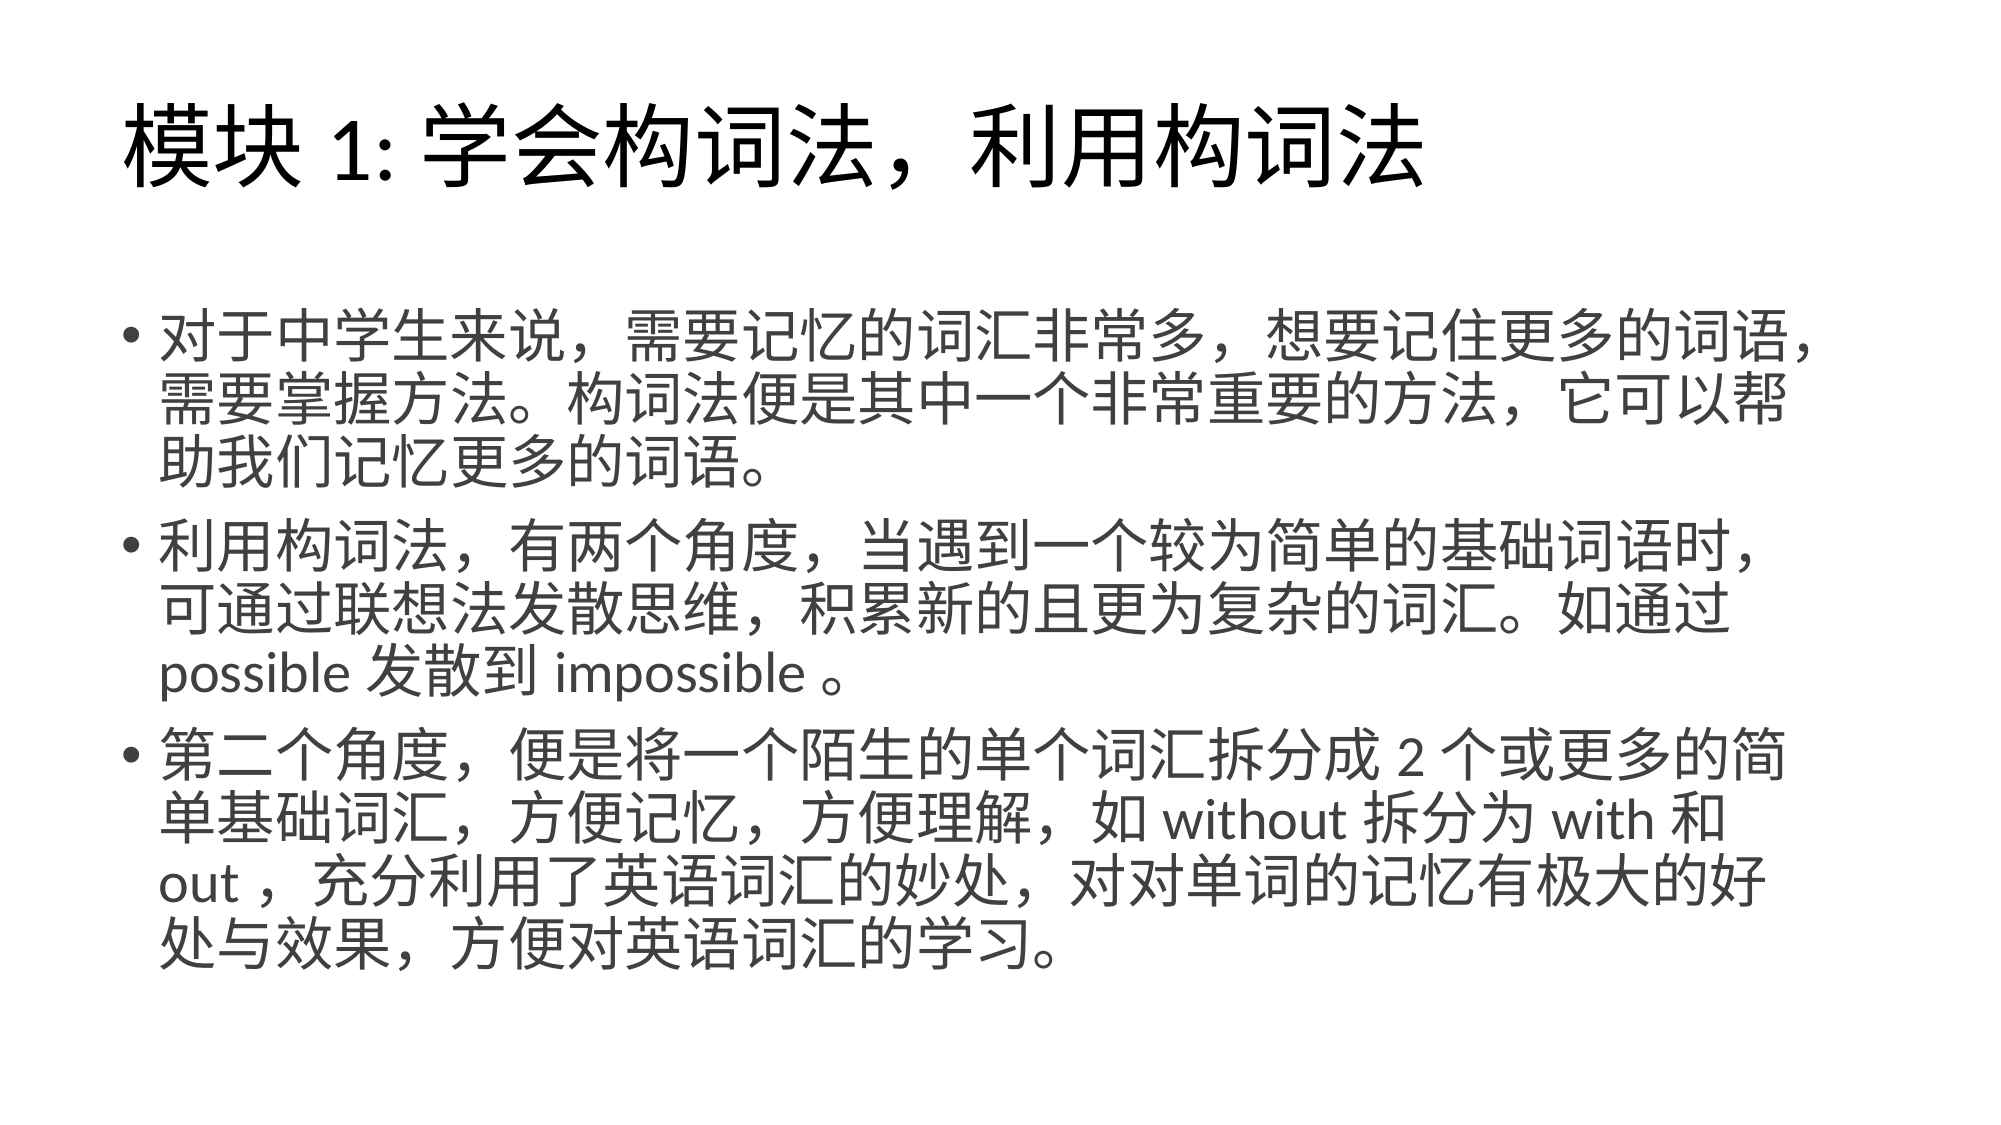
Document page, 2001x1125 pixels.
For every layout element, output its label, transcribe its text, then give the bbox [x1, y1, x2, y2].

list 对于中学生来说，需要记忆的词汇非常多，想要记住更多的词语，需要掌握方法。构词法便是其中一个非常重要的方法，它可以帮助我们记忆更多的词语。 利用构词法，有两个角度，当遇到一个较为简单的基础词语时，可通过联想法发散思维，积累新的且更为复杂的词汇。如通过possible发散到impossible。 第二个角度，便是将一个陌生的单个词汇拆分成2个或更多的简单基础词汇，方便记忆，方便理解，如without拆分为with和out，充分利用了英语词汇的妙处，对对单词的记忆有极大的好处与效果，方便对英语词汇的学习。 [106, 299, 1832, 1014]
title 模块1:学会构词法，利用构词法 [106, 42, 1832, 260]
